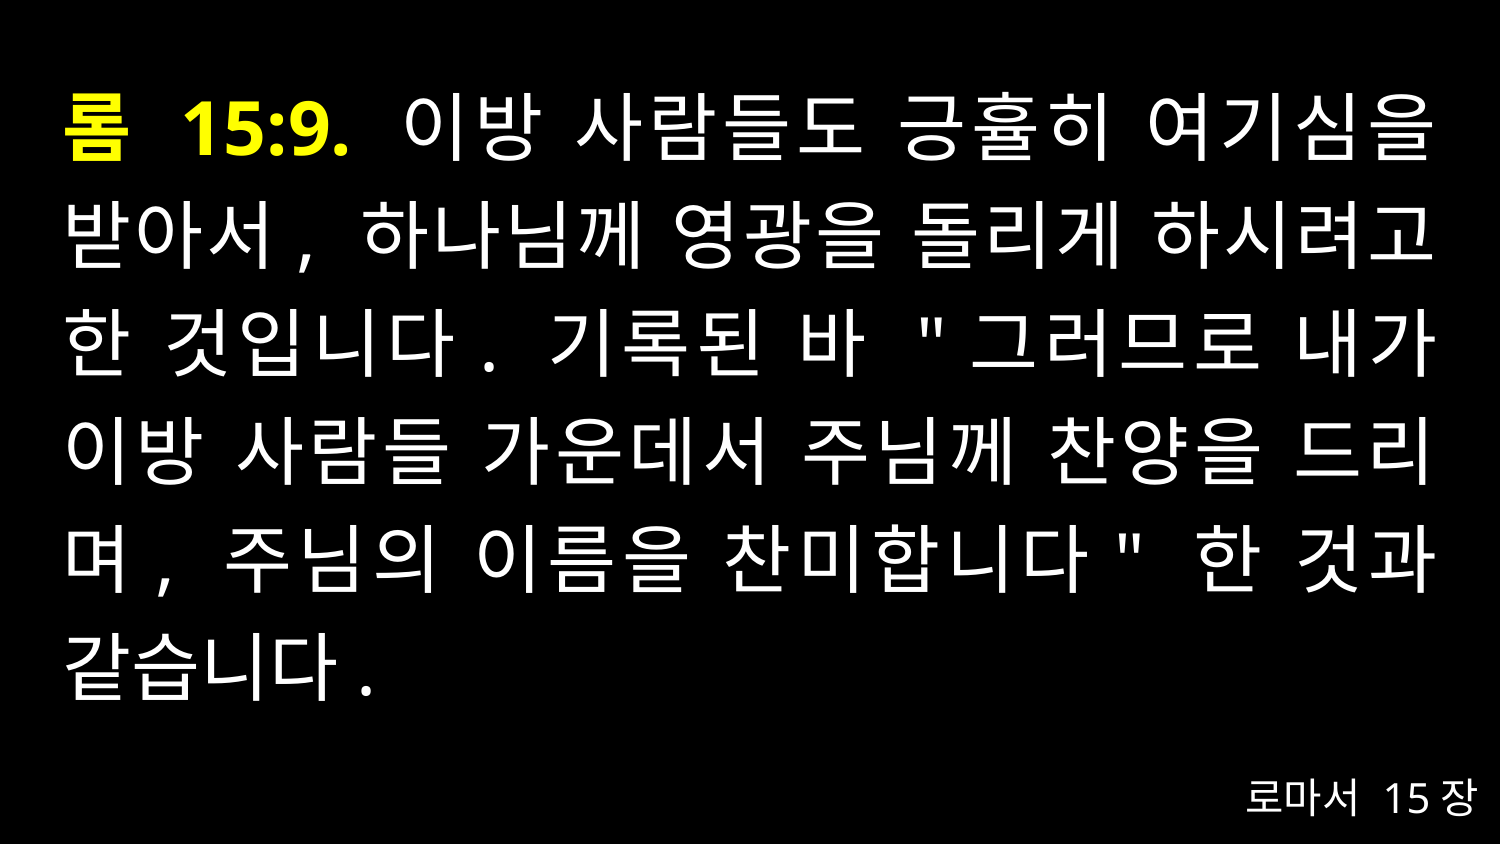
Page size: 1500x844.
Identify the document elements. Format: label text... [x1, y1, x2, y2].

title 롬 15:9. 이방 사람들도 긍휼히 여기심을 받아서, 하나님께 영광을 돌리게 하시려고 한 것입니다. 기록된 바 "그러므로 내가 이방 사람들 가운데서 주님께 찬양을 드리며, 주님의 이름을 찬미합니다" 한 것과 같습니다. [0, 0, 1500, 844]
subtitle 로마서 15장 [916, 770, 1500, 844]
